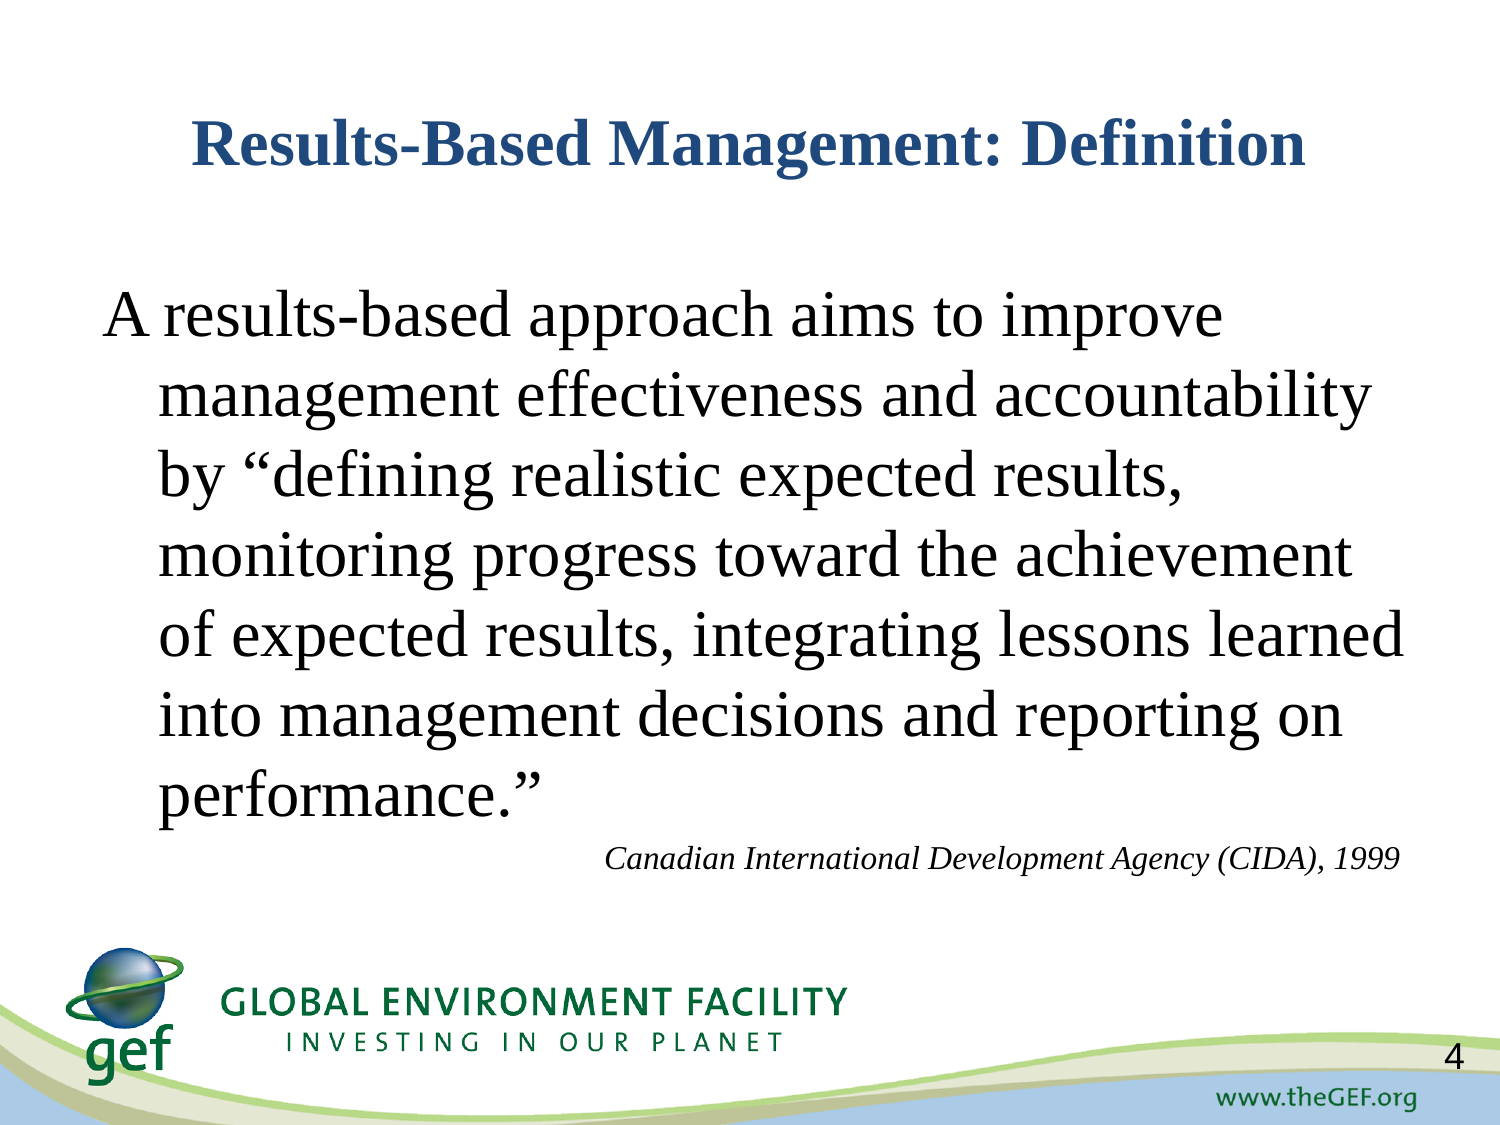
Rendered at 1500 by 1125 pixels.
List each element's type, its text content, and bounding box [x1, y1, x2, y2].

picture [0, 920, 1500, 1125]
slide_number 4 [1417, 1012, 1500, 1095]
list A results-based approach aims to improve management effectiveness and accountability by “defining realistic expected results, monitoring progress toward the achievement of expected results, integrating lessons learned into management decisions and reporting on performance.” Canadian International Development Agency (CIDA), 1999 [87, 262, 1426, 938]
title Results-Based Management: Definition [74, 44, 1426, 233]
